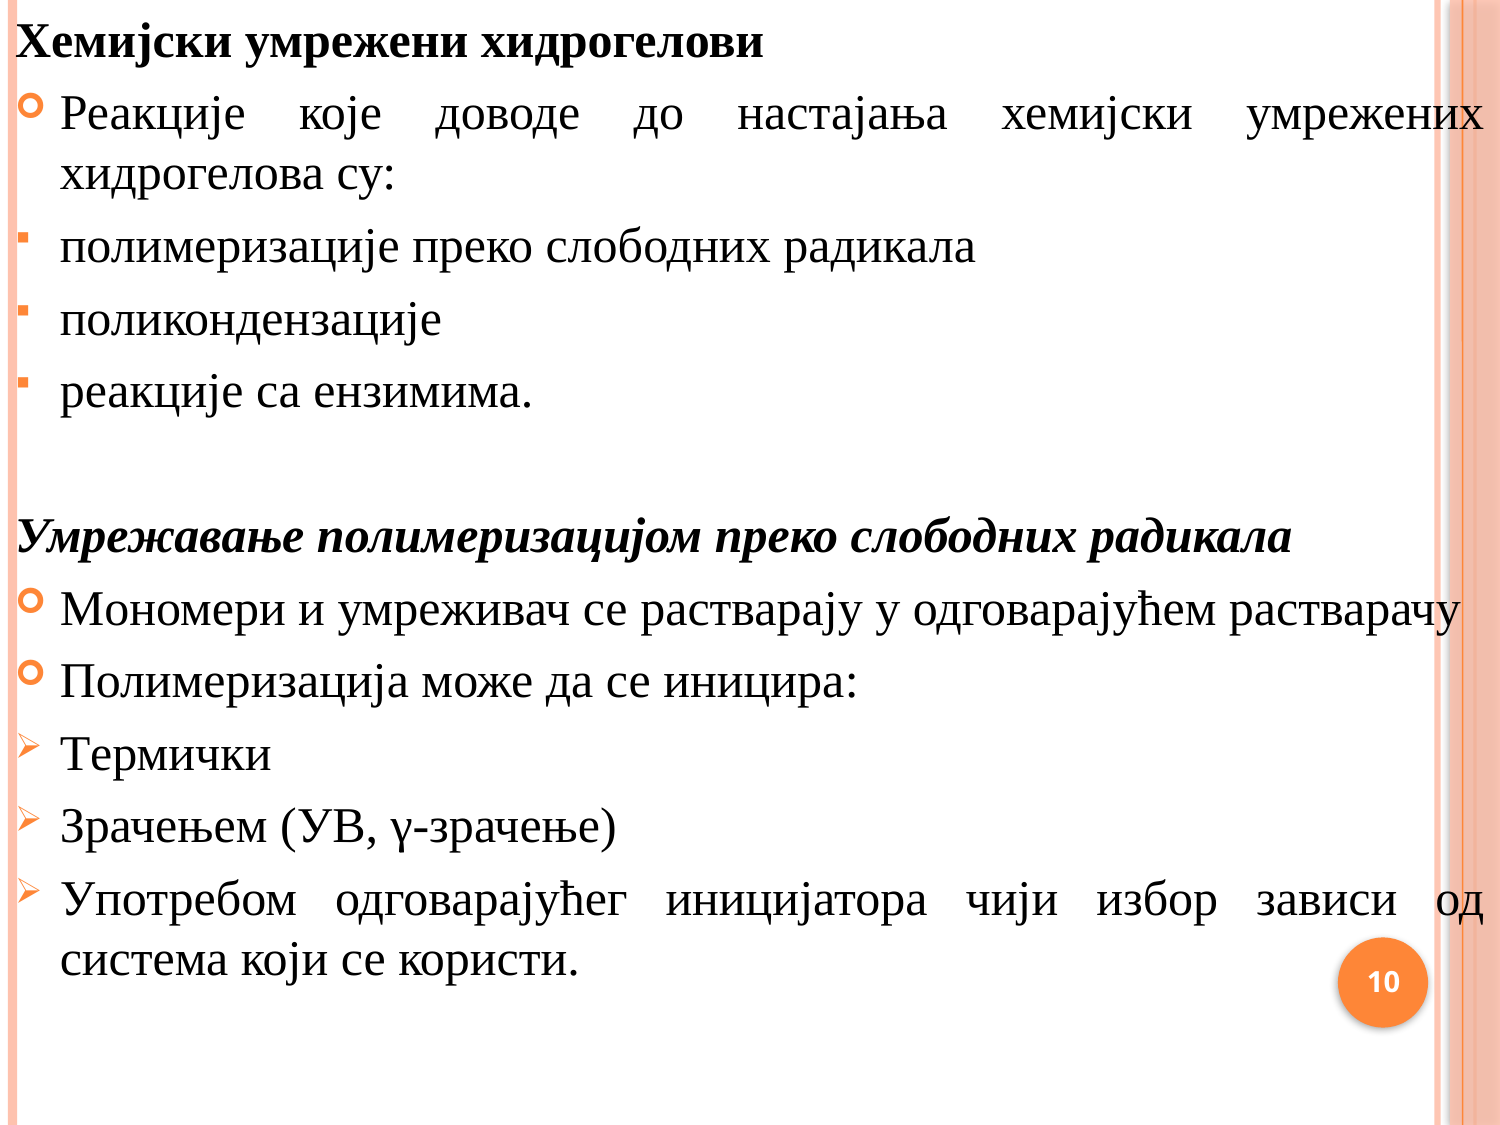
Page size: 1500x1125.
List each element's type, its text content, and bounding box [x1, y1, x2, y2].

list Хемијски умрежени хидрогелови Реакције које доводе до настајања хемијски умрежених хидрогелова су: полимеризације преко слободних радикала поликондензације реакције са ензимима. Умрежавање полимеризацијом преко слободних радикала Мономери и умреживач се растварају у одговарајућем растварачу Полимеризација може да се иницира: Термички Зрачењем (УВ, γ-зрачење) Употребом одговарајућег иницијатора чији избор зависи од система који се користи. [0, 0, 1500, 1125]
